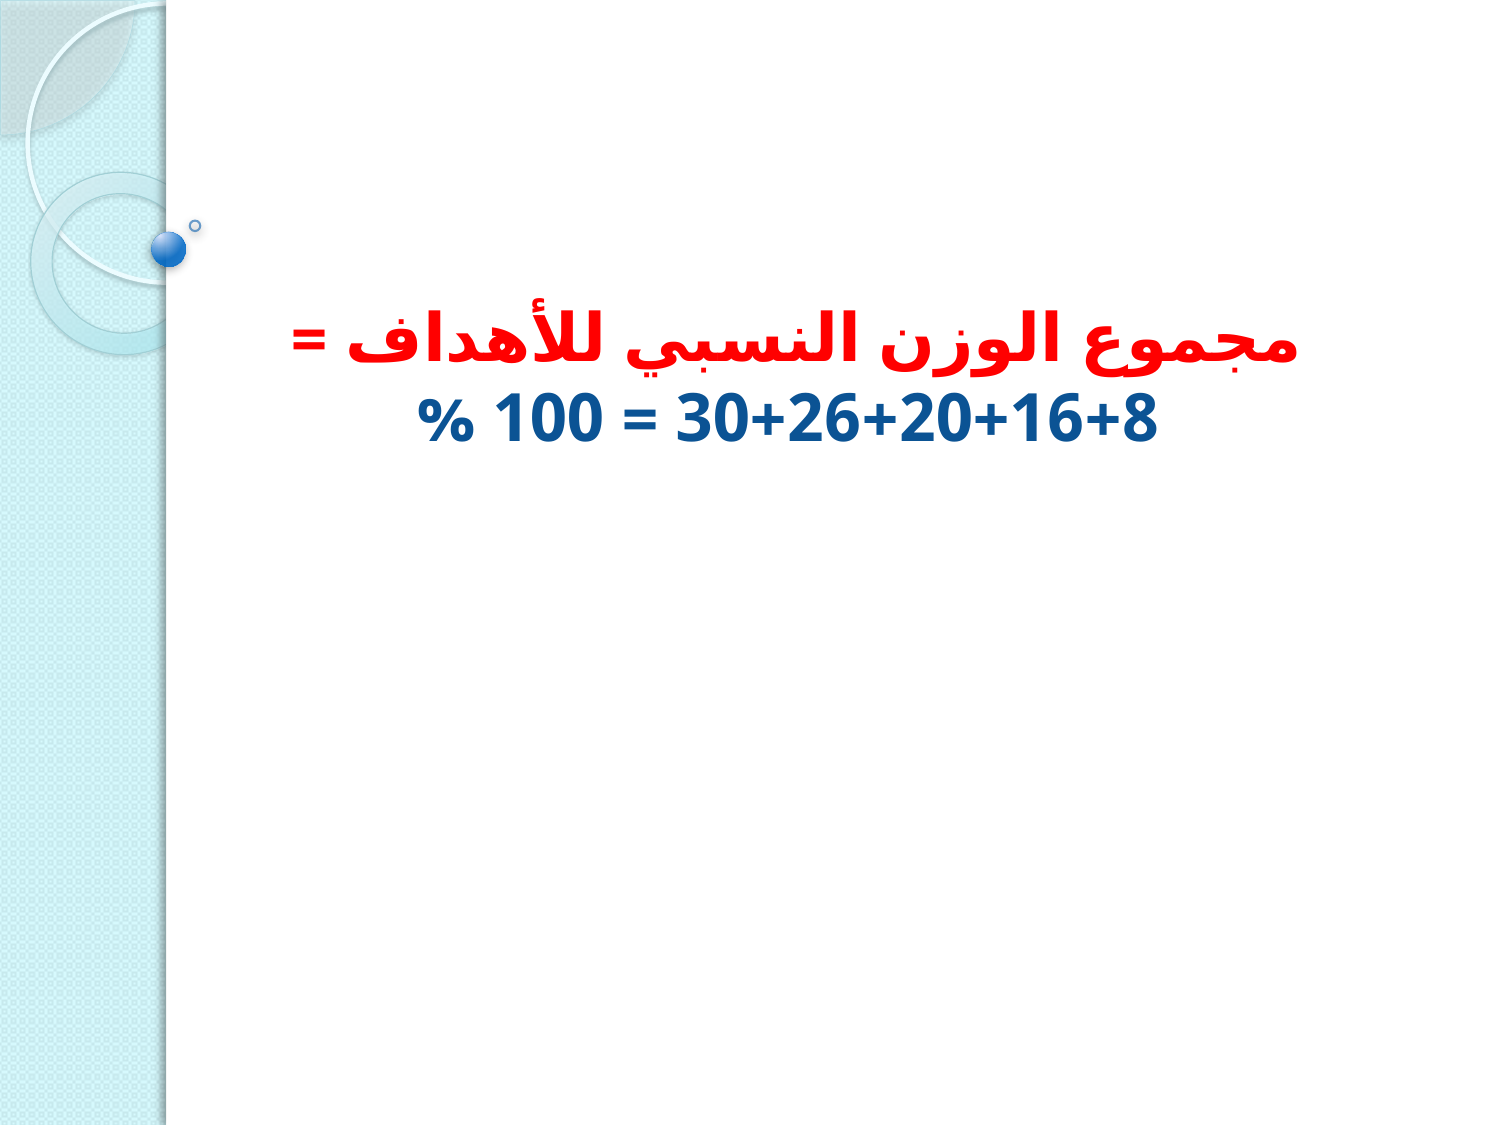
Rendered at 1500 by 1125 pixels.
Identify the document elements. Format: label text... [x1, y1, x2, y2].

text_box مجموع الوزن النسبي للأهداف = 30+26+20+16+8 = 100 % [224, 287, 1368, 463]
